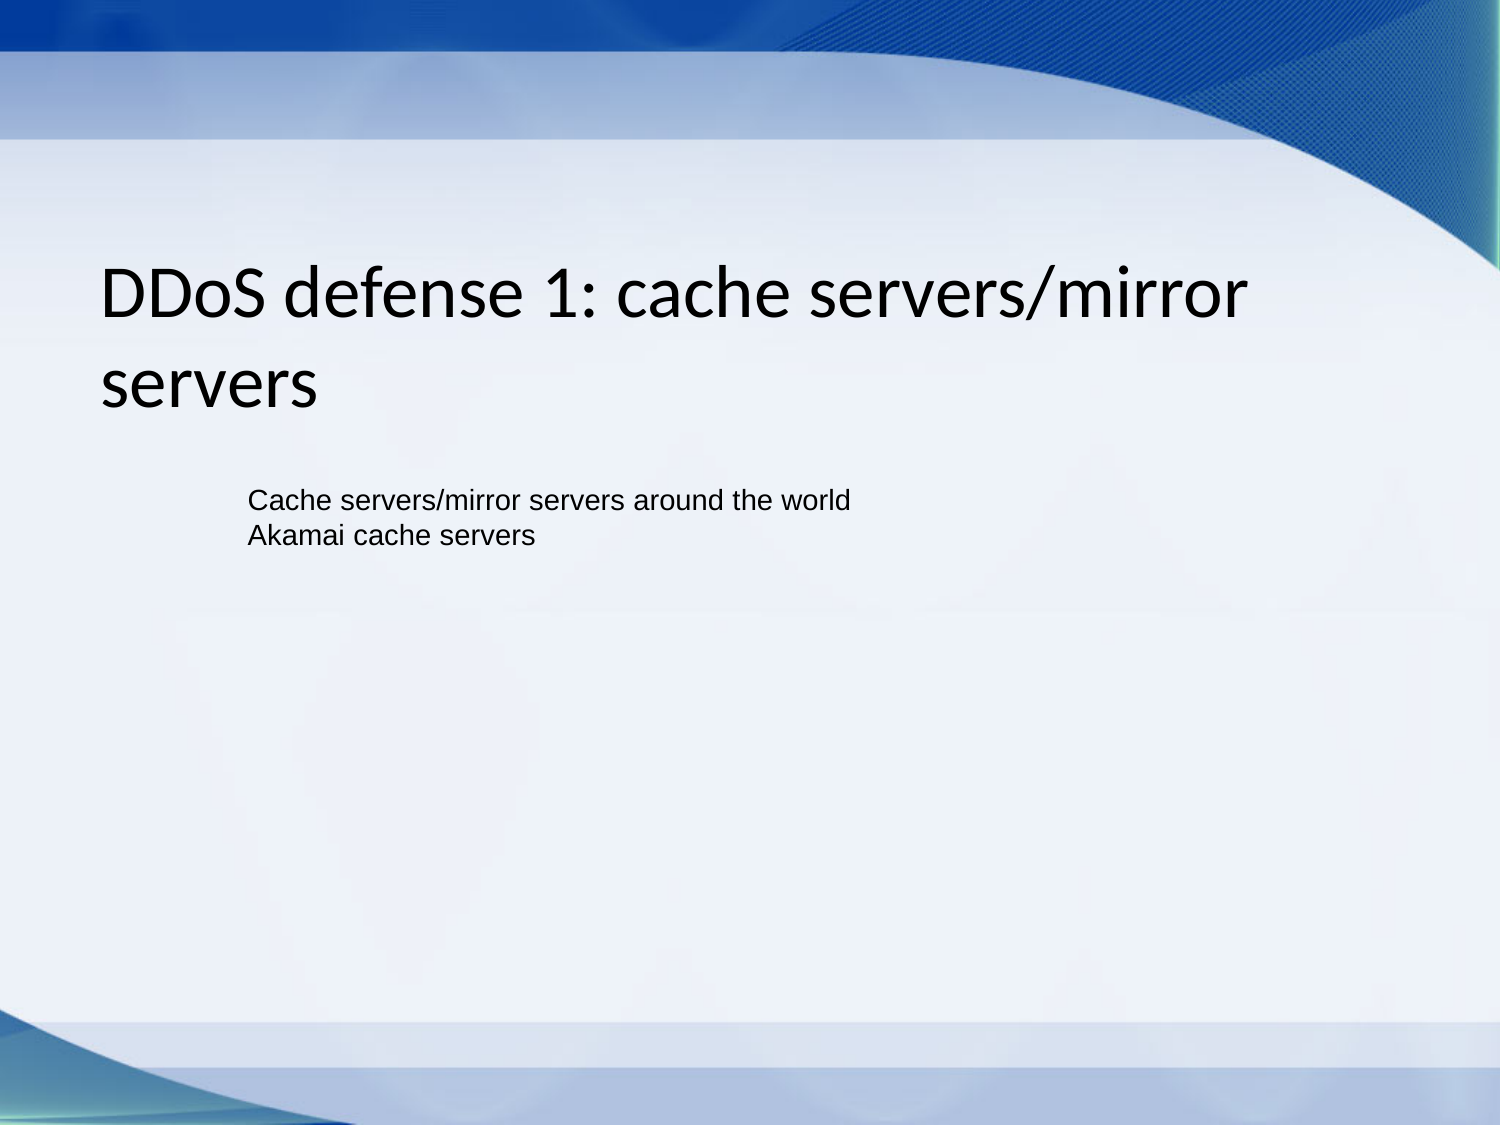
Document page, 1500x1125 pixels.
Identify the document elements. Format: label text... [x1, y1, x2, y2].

text_box Cache servers/mirror servers around the world Akamai cache servers [233, 474, 867, 594]
picture [0, 0, 1500, 1125]
title DDoS defense 1: cache servers/mirror servers [85, 224, 1380, 442]
